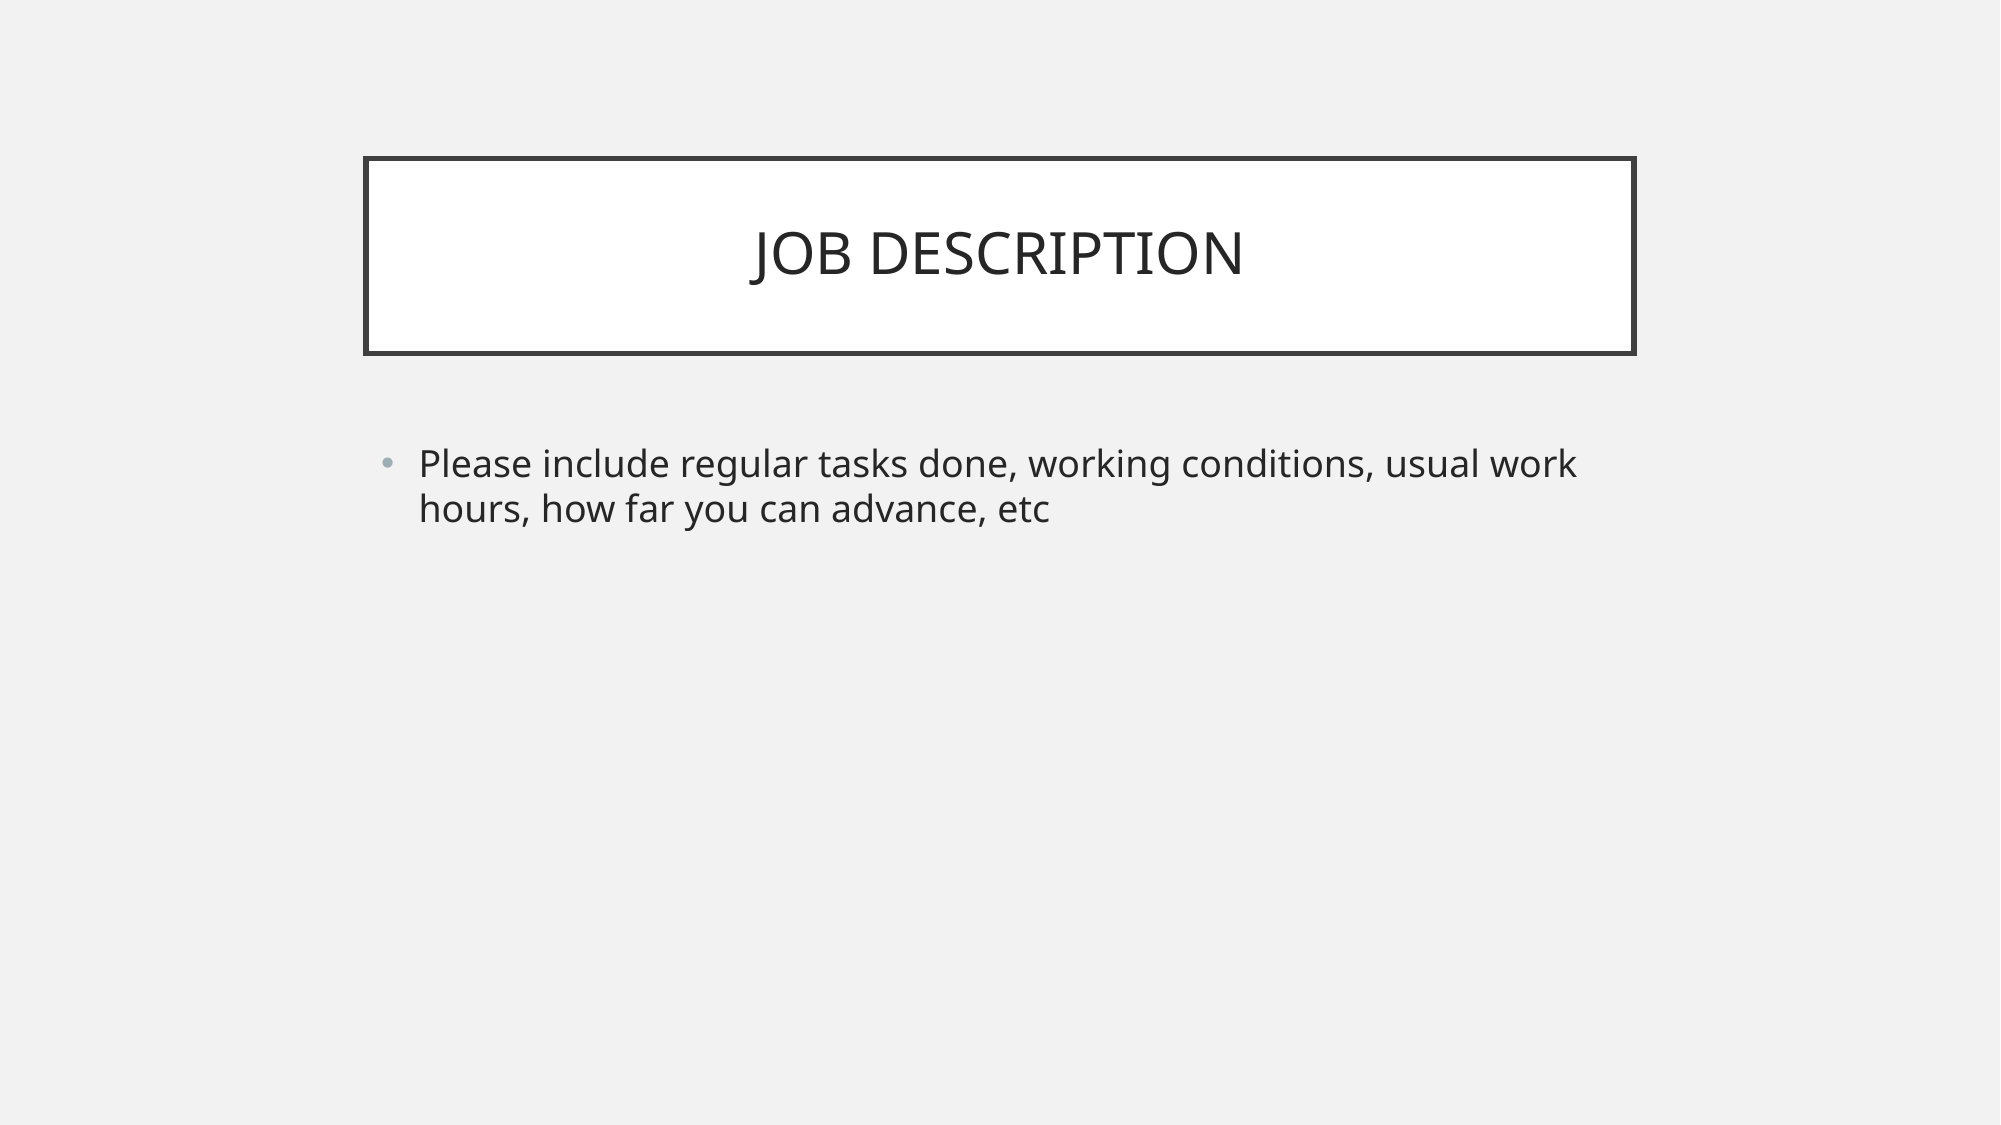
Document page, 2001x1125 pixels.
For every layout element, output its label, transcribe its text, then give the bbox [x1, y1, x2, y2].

list Please include regular tasks done, working conditions, usual work hours, how far you can advance, etc [366, 432, 1634, 942]
title JOB DESCRIPTION [363, 156, 1637, 356]
